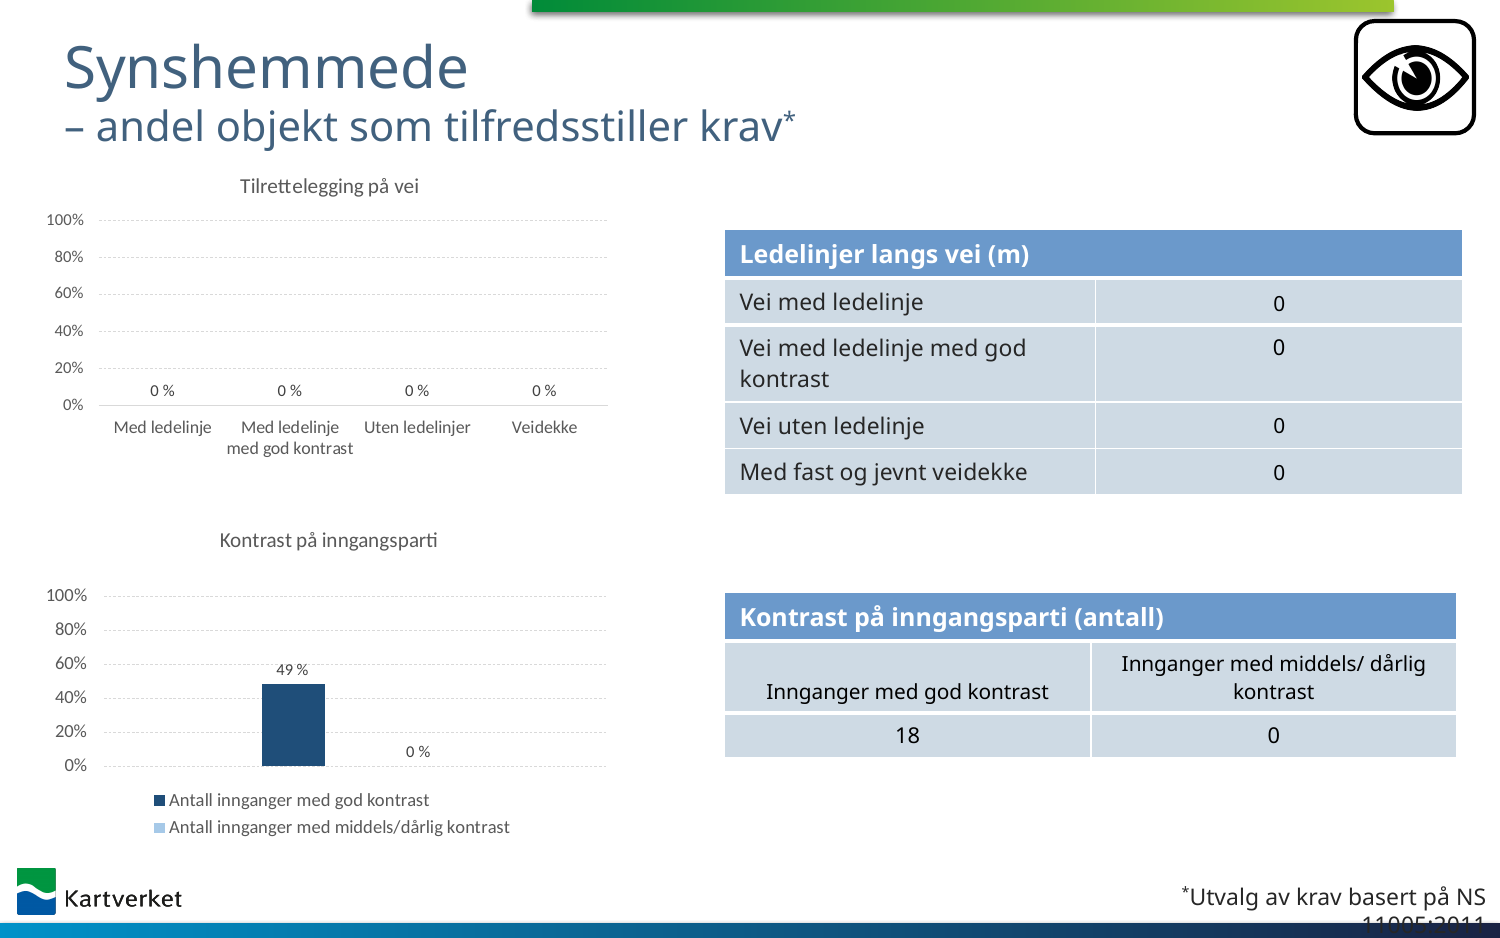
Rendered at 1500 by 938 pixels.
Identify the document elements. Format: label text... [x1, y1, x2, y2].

table_cell 0 [1096, 327, 1462, 401]
text_box Synshemmede – andel objekt som tilfredsstiller krav* [49, 24, 1431, 158]
table_header Ledelinjer langs vei (m) [725, 230, 1462, 276]
picture [41, 520, 617, 846]
table_cell Innganger med middels/ dårlig kontrast [1092, 643, 1456, 711]
table_cell Med fast og jevnt veidekke [725, 449, 1095, 494]
table_cell 0 [1092, 715, 1456, 757]
table_header Kontrast på inngangsparti (antall) [725, 593, 1456, 639]
table_cell Vei med ledelinje [725, 280, 1095, 323]
text_box *Utvalg av krav basert på NS 11005:2011 [1068, 873, 1500, 938]
table_cell 0 [1096, 280, 1462, 323]
table_cell 18 [725, 715, 1090, 757]
table_cell Innganger med god kontrast [725, 643, 1090, 711]
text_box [1355, 20, 1475, 134]
table_cell Vei med ledelinje med god kontrast [725, 327, 1095, 401]
table_cell 0 [1096, 403, 1462, 448]
table_cell Vei uten ledelinje [725, 403, 1095, 448]
picture [41, 166, 618, 492]
table_cell 0 [1096, 449, 1462, 494]
